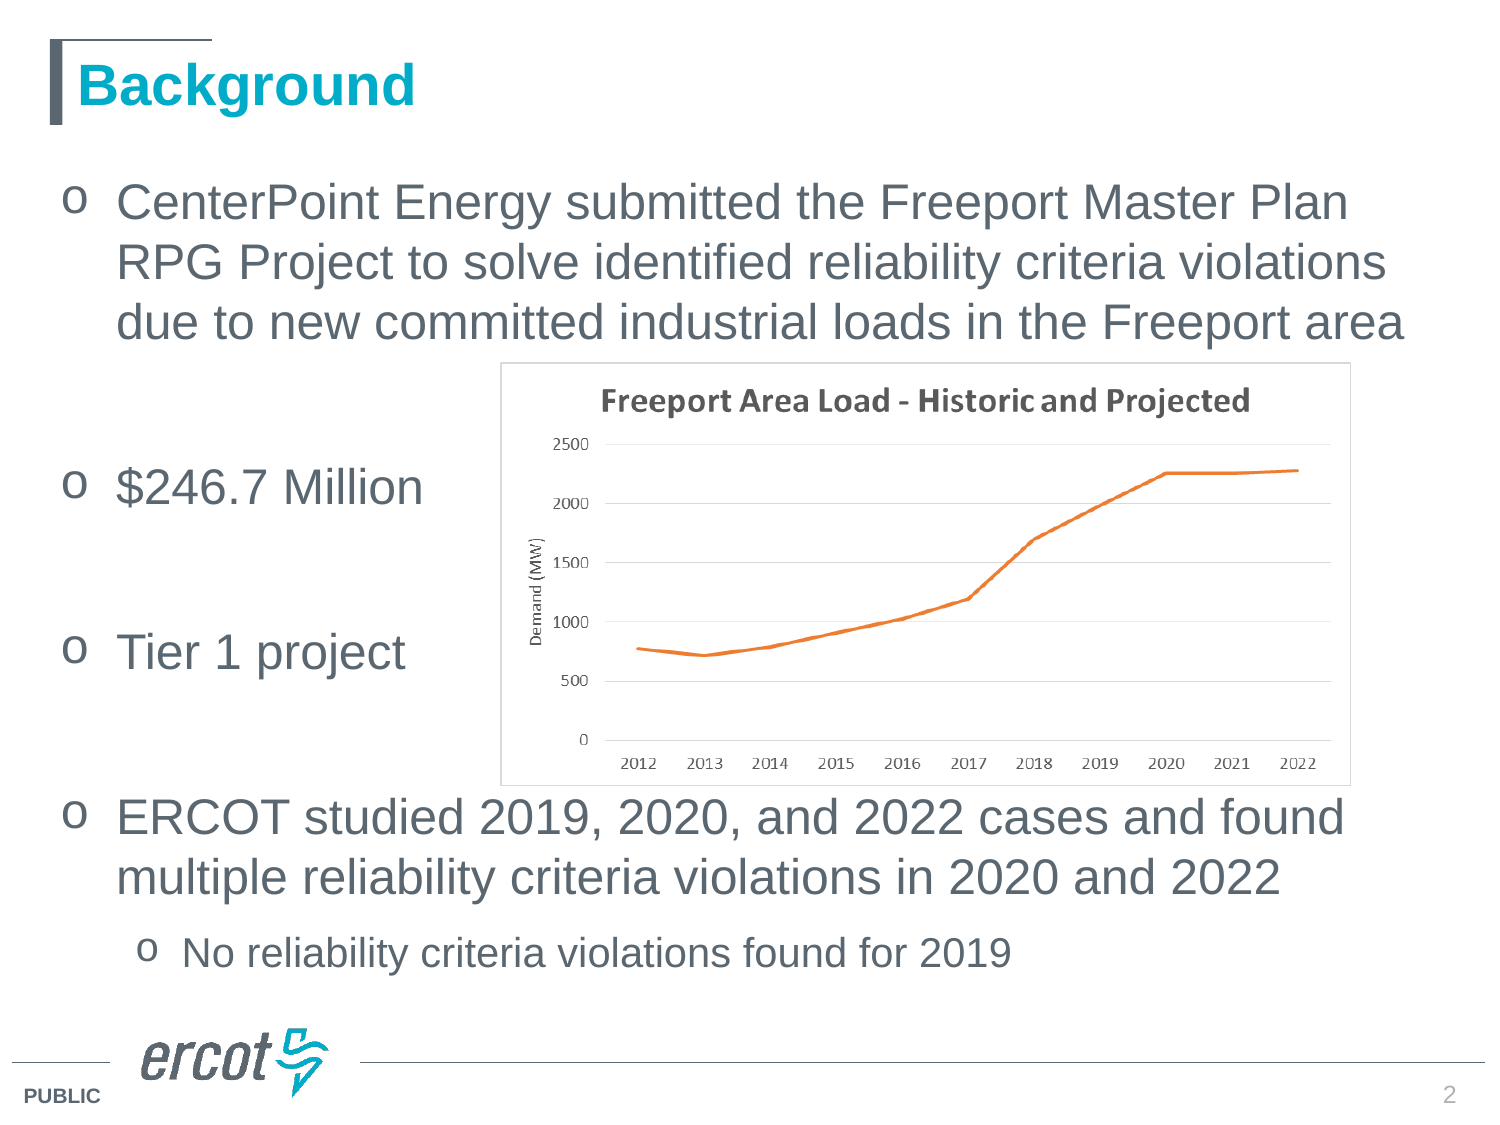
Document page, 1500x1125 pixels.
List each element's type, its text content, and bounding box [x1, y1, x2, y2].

picture [499, 362, 1351, 786]
title Background [62, 39, 1450, 228]
list CenterPoint Energy submitted the Freeport Master Plan RPG Project to solve identified reliability criteria violations due to new committed industrial loads in the Freeport area $246.7 Million Tier 1 project ERCOT studied 2019, 2020, and 2022 cases and found multiple reliability criteria violations in 2020 and 2022 No reliability criteria violations found for 2019 [45, 162, 1445, 872]
picture [137, 1024, 332, 1100]
slide_number 2 [1412, 1076, 1488, 1112]
